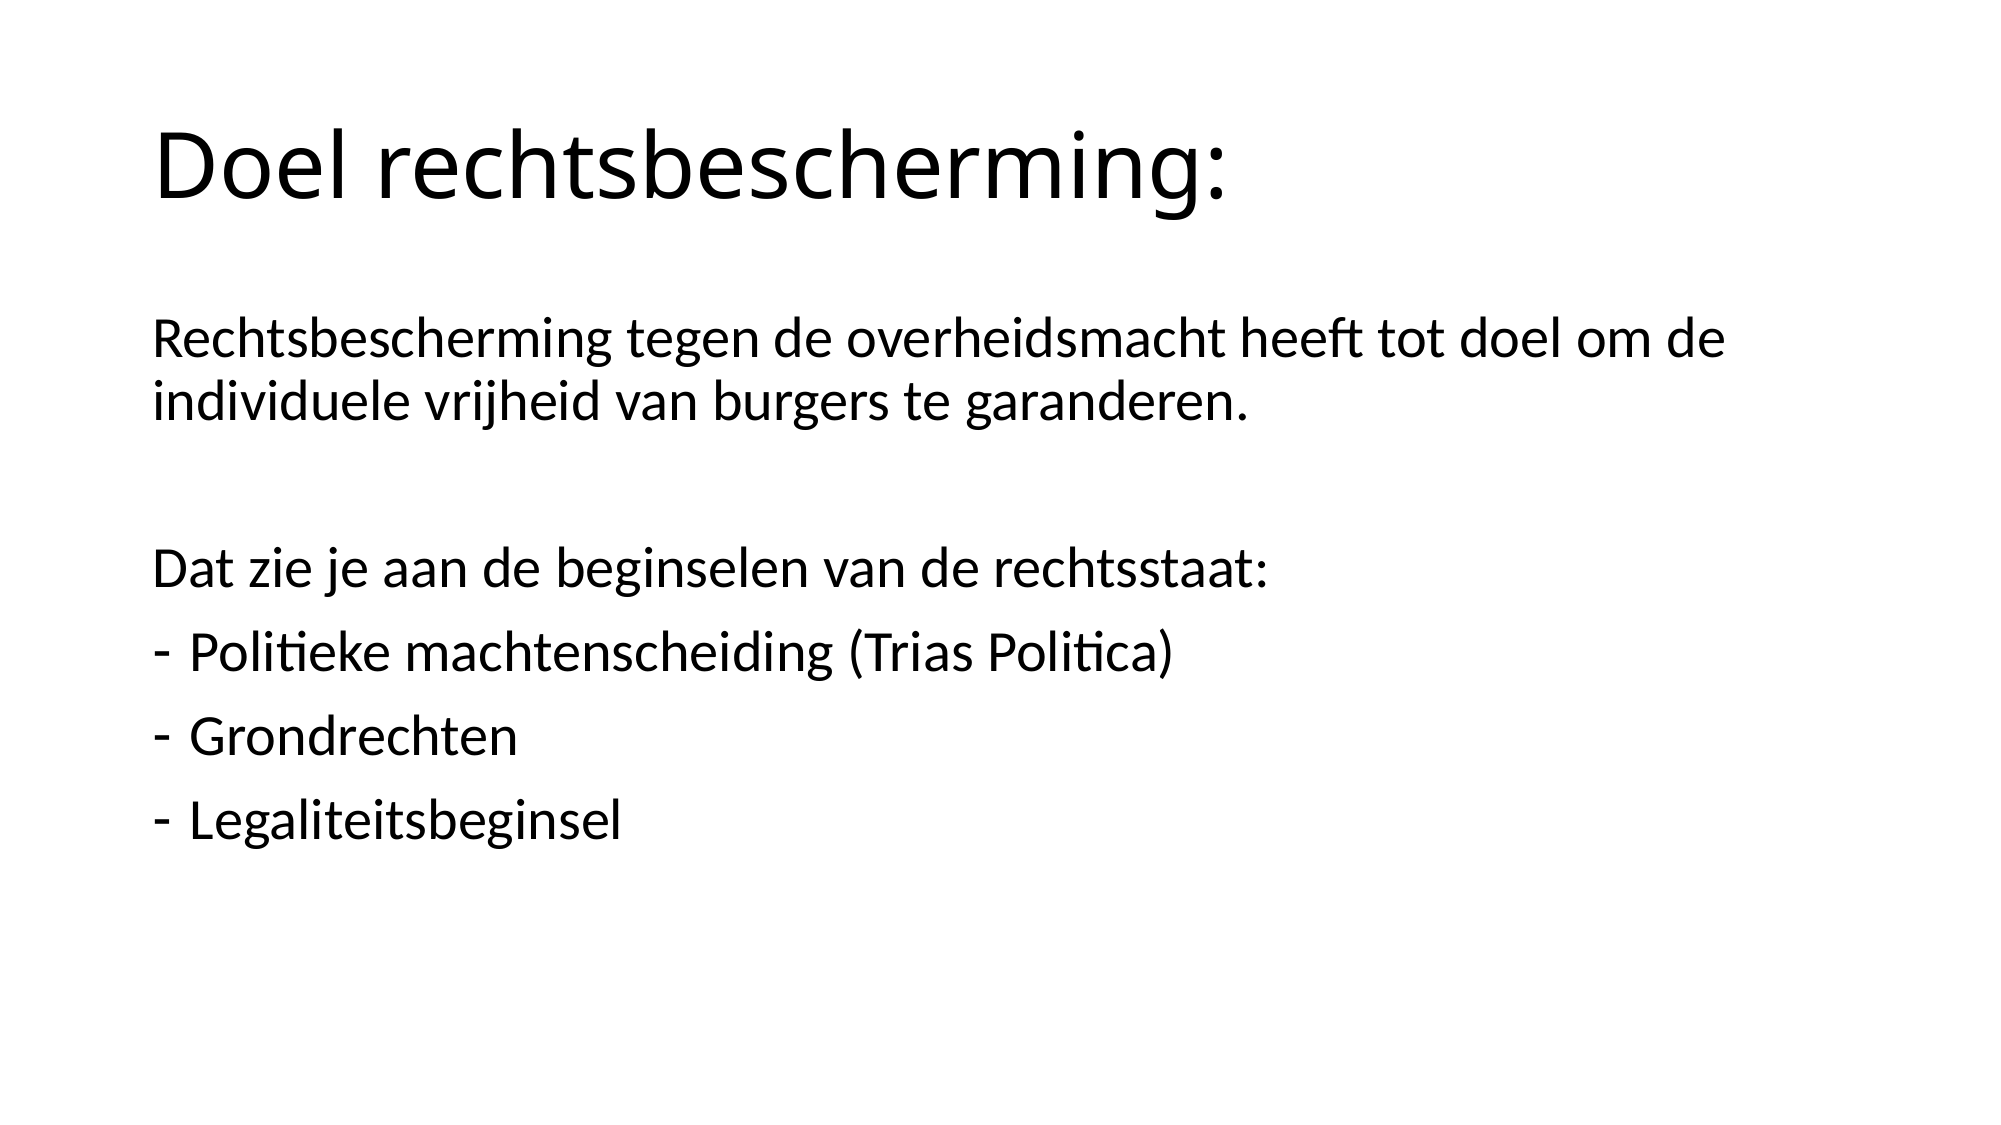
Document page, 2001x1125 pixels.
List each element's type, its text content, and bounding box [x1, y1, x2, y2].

title Doel rechtsbescherming: [137, 59, 1863, 278]
list Rechtsbescherming tegen de overheidsmacht heeft tot doel om de individuele vrijheid van burgers te garanderen. Dat zie je aan de beginselen van de rechtsstaat: Politieke machtenscheiding (Trias Politica) Grondrechten Legaliteitsbeginsel [137, 299, 1863, 1014]
